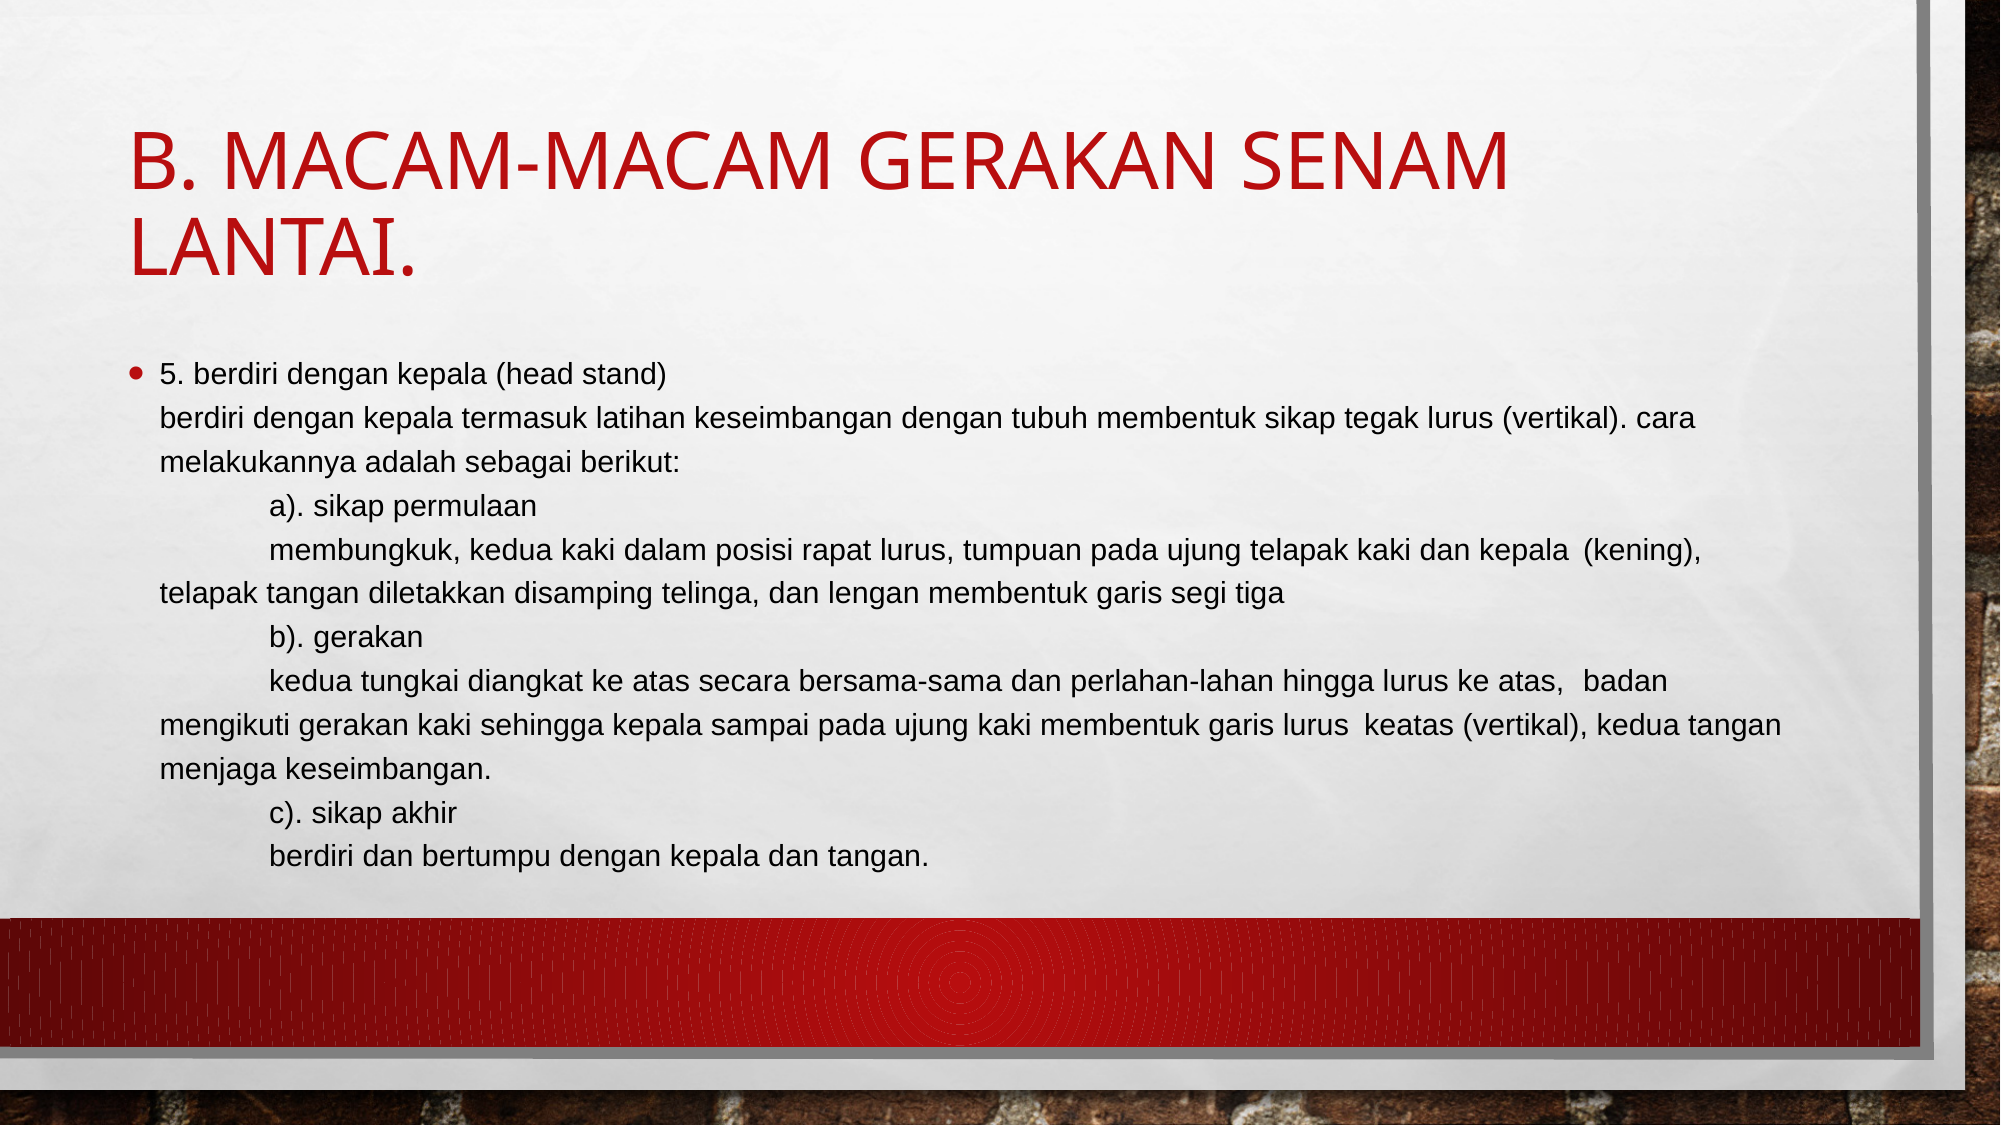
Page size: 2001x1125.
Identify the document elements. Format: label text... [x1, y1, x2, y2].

picture [0, 0, 2000, 1125]
list 5. berdiri dengan kepala (head stand) berdiri dengan kepala termasuk latihan keseimbangan dengan tubuh membentuk sikap tegak lurus (vertikal). cara melakukannya adalah sebagai berikut: a). sikap permulaan membungkuk, kedua kaki dalam posisi rapat lurus, tumpuan pada ujung telapak kaki dan kepala (kening), telapak tangan diletakkan disamping telinga, dan lengan membentuk garis segi tiga b). gerakan kedua tungkai diangkat ke atas secara bersama-sama dan perlahan-lahan hingga lurus ke atas, badan mengikuti gerakan kaki sehingga kepala sampai pada ujung kaki membentuk garis lurus keatas (vertikal), kedua tangan menjaga keseimbangan. c). sikap akhir berdiri dan bertumpu dengan kepala dan tangan. [112, 338, 1818, 882]
title B. Macam-macam gerakan senam lantai. [112, 112, 1818, 302]
